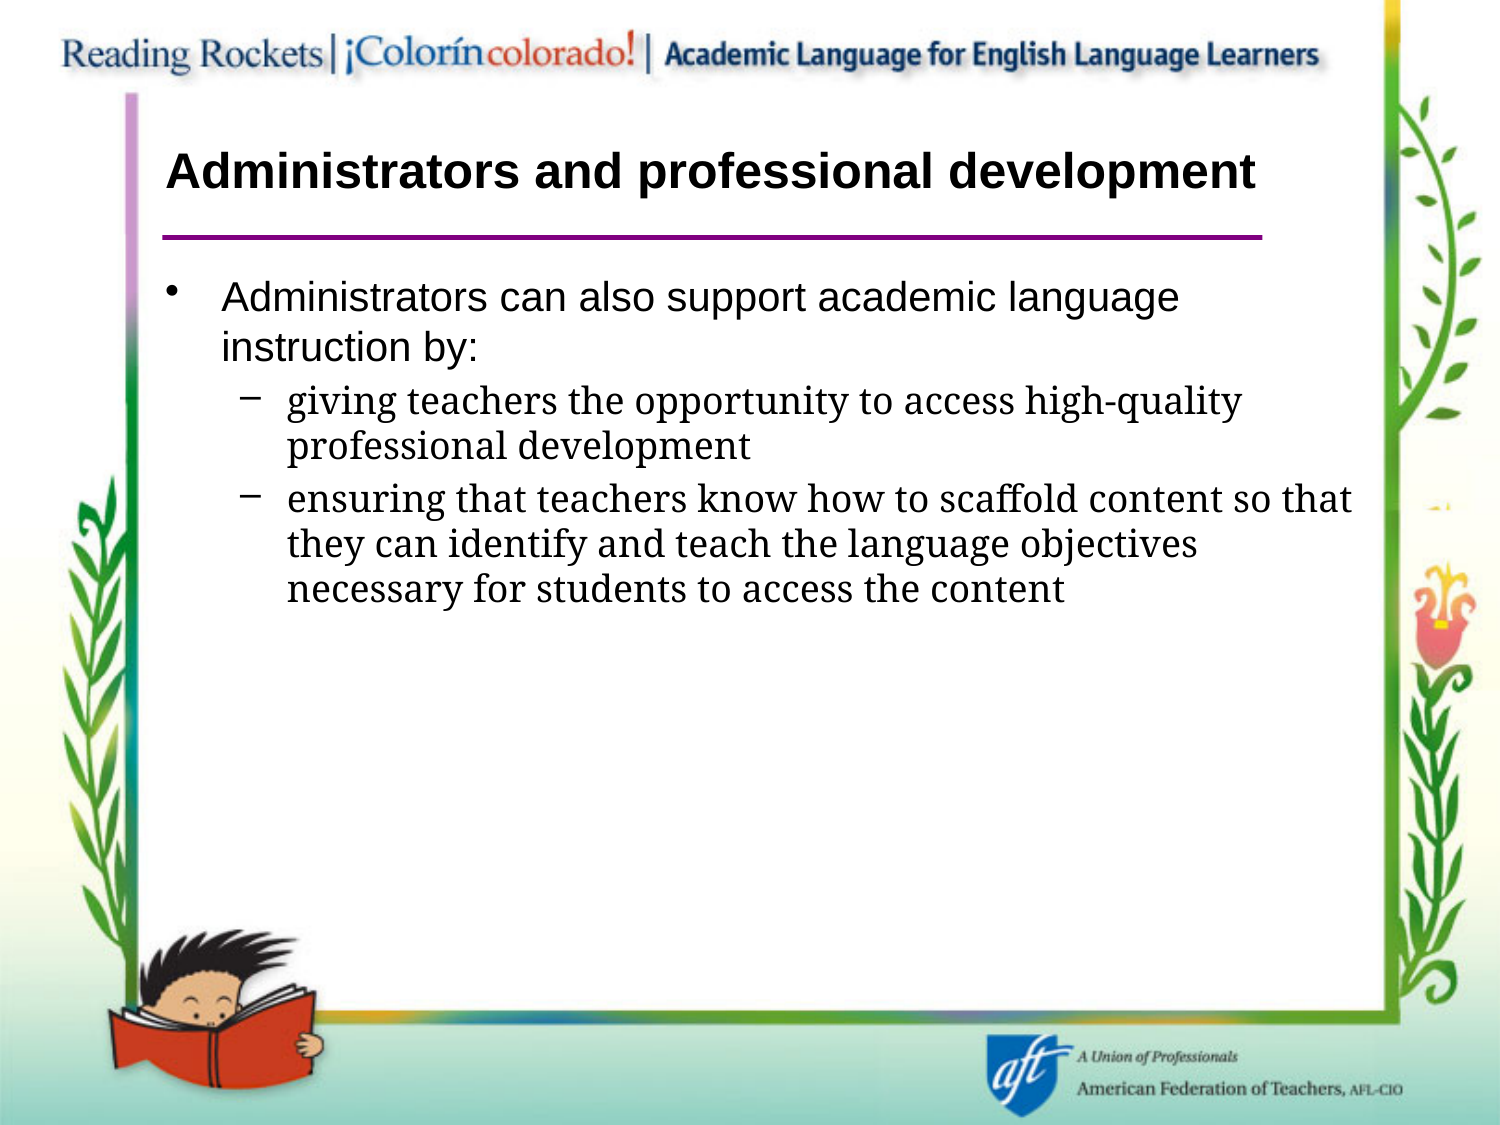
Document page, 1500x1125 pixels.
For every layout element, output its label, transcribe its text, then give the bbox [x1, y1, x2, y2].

list Administrators can also support academic language instruction by: giving teachers the opportunity to access high-quality professional development ensuring that teachers know how to scaffold content so that they can identify and teach the language objectives necessary for students to access the content [149, 262, 1376, 1006]
title Administrators and professional development [149, 74, 1376, 262]
picture [0, 0, 1500, 1125]
